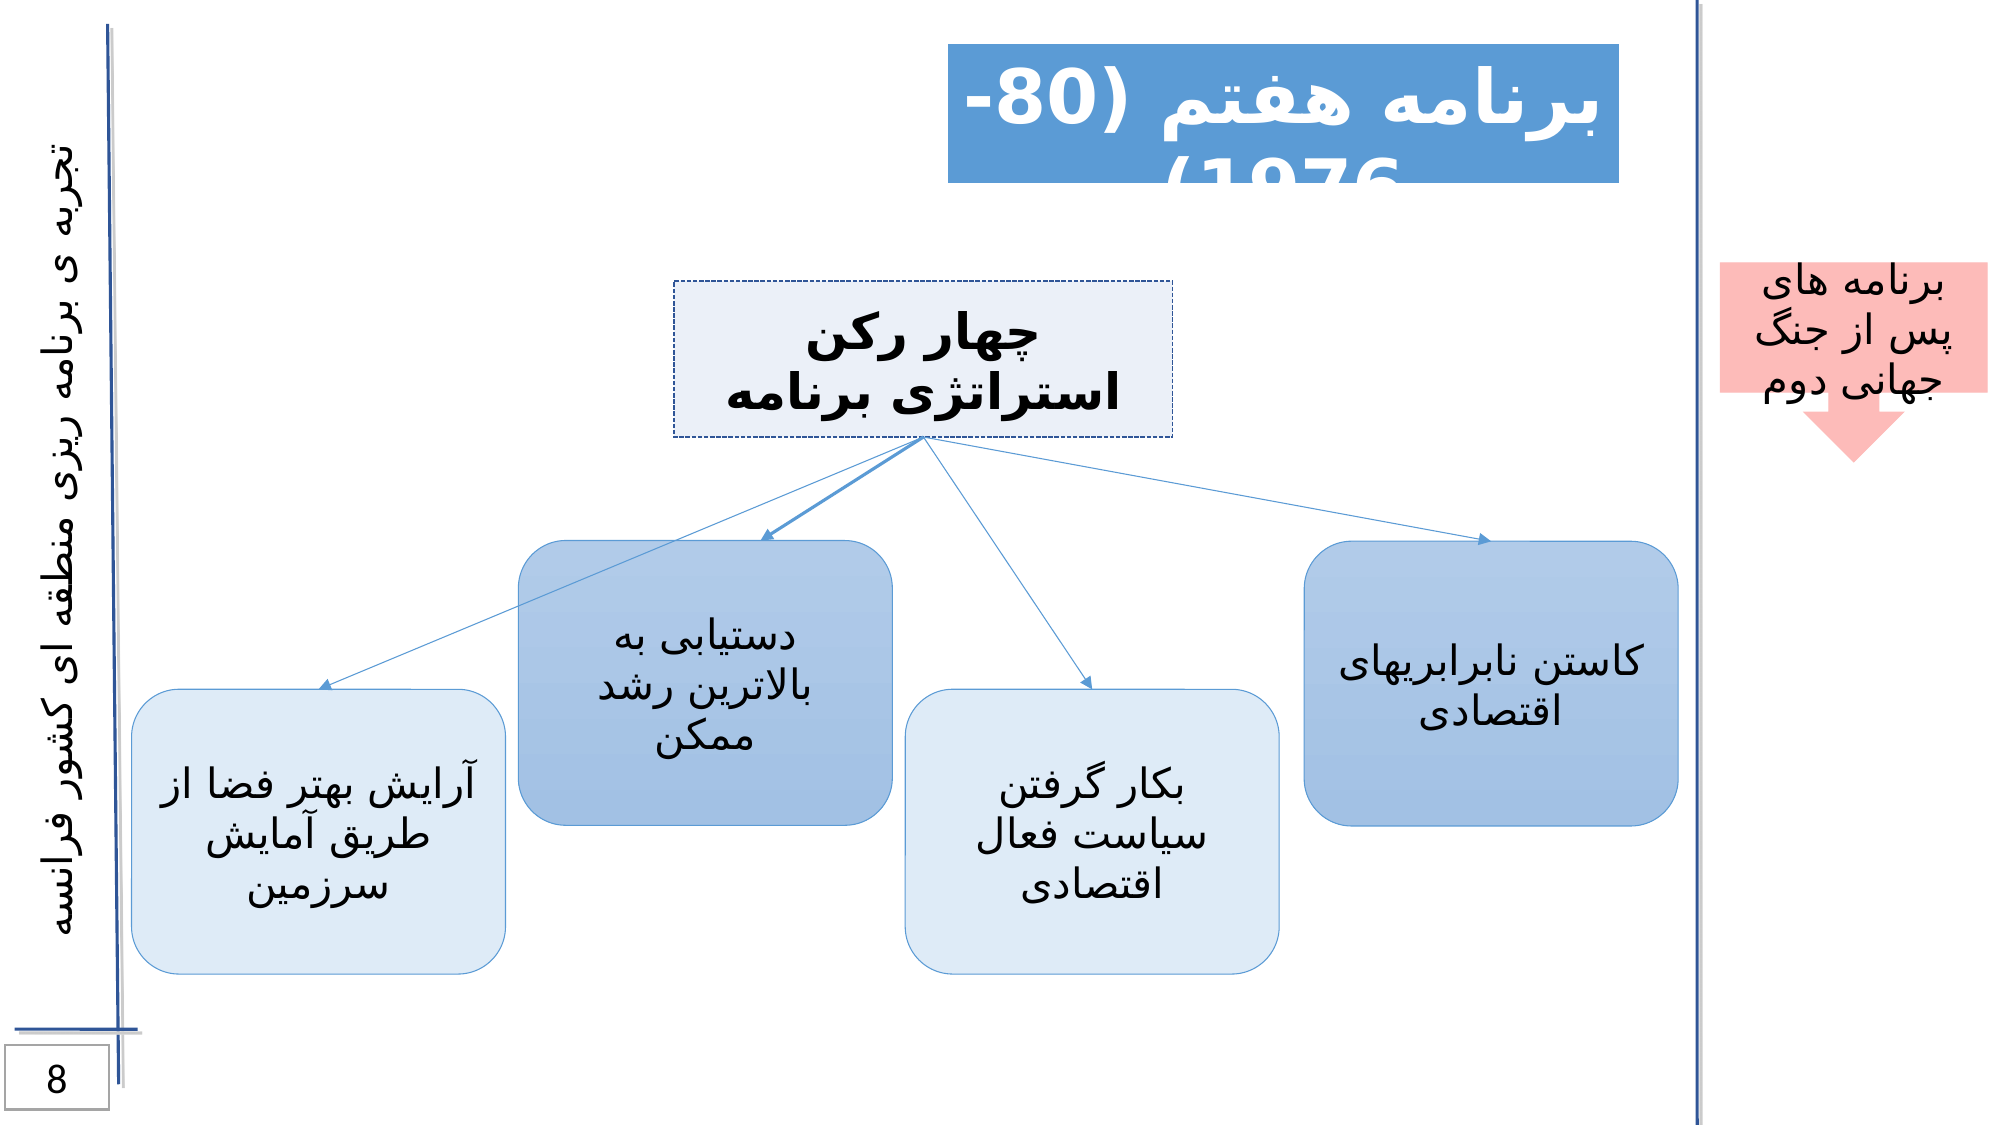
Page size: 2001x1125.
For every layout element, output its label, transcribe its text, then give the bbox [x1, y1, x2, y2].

text_box کاستن نابرابریهای اقتصادی [1303, 540, 1679, 827]
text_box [1093, 437, 1492, 542]
text_box برنامه های پس از جنگ جهانی دوم [1719, 262, 1988, 463]
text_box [318, 437, 923, 690]
text_box بکار گرفتن سیاست فعال اقتصادی [904, 688, 1280, 975]
text_box چهار رکن استراتژی برنامه [673, 280, 1174, 437]
text_box برنامه هفتم (80-1976) [945, 41, 1622, 186]
text_box دستیابی به بالاترین رشد ممکن [517, 690, 893, 826]
text_box آرایش بهتر فضا از طریق آمایش سرزمین [130, 688, 507, 975]
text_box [923, 437, 1093, 690]
text_box 8 [4, 1044, 110, 1111]
text_box تجربه ی برنامه ریزی منطقه ای کشور فرانسه [23, 59, 88, 1022]
